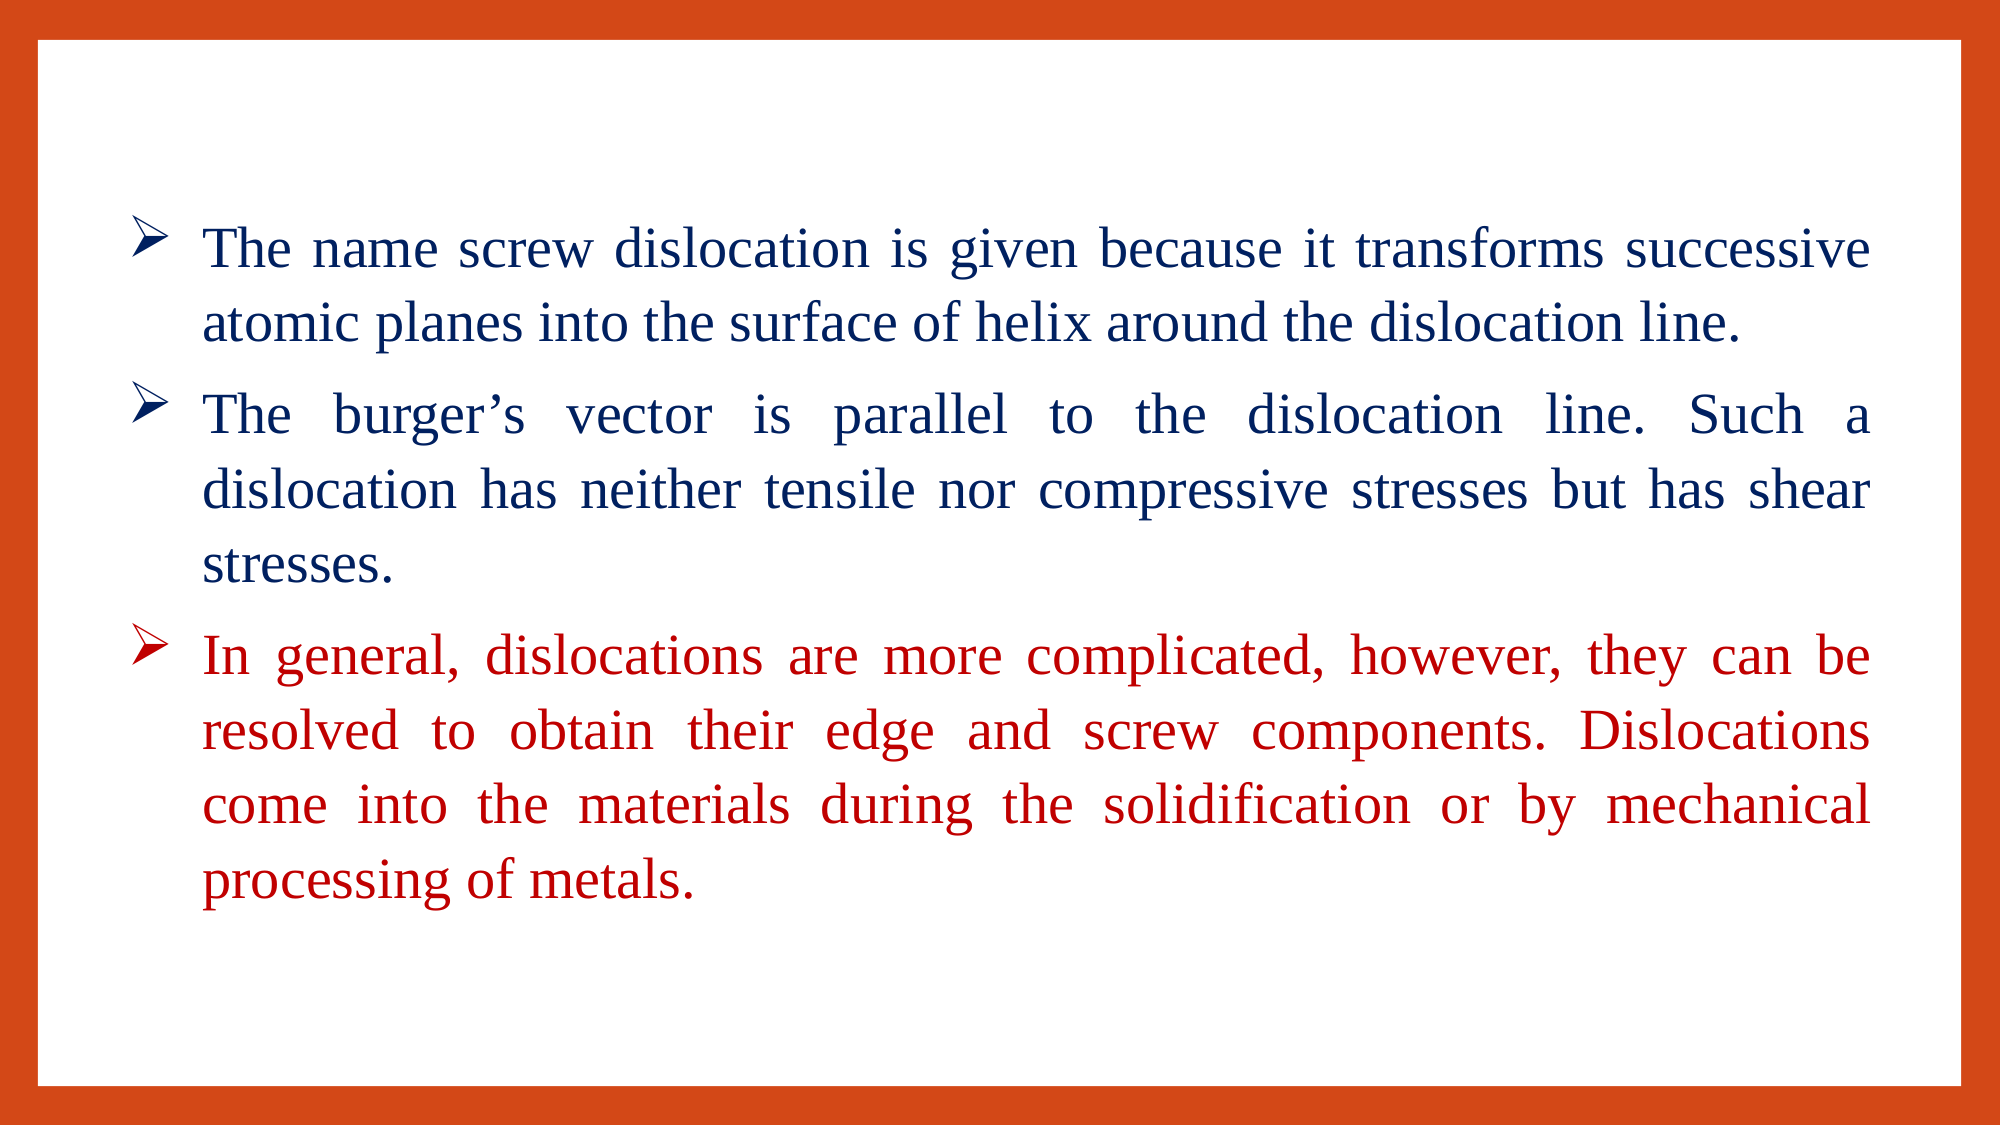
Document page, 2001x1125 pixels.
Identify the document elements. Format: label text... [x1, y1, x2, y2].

text_box The name screw dislocation is given because it transforms successive atomic planes into the surface of helix around the dislocation line. The burger’s vector is parallel to the dislocation line. Such a dislocation has neither tensile nor compressive stresses but has shear stresses. In general, dislocations are more complicated, however, they can be resolved to obtain their edge and screw components. Dislocations come into the materials during the solidification or by mechanical processing of metals. [112, 196, 1888, 918]
